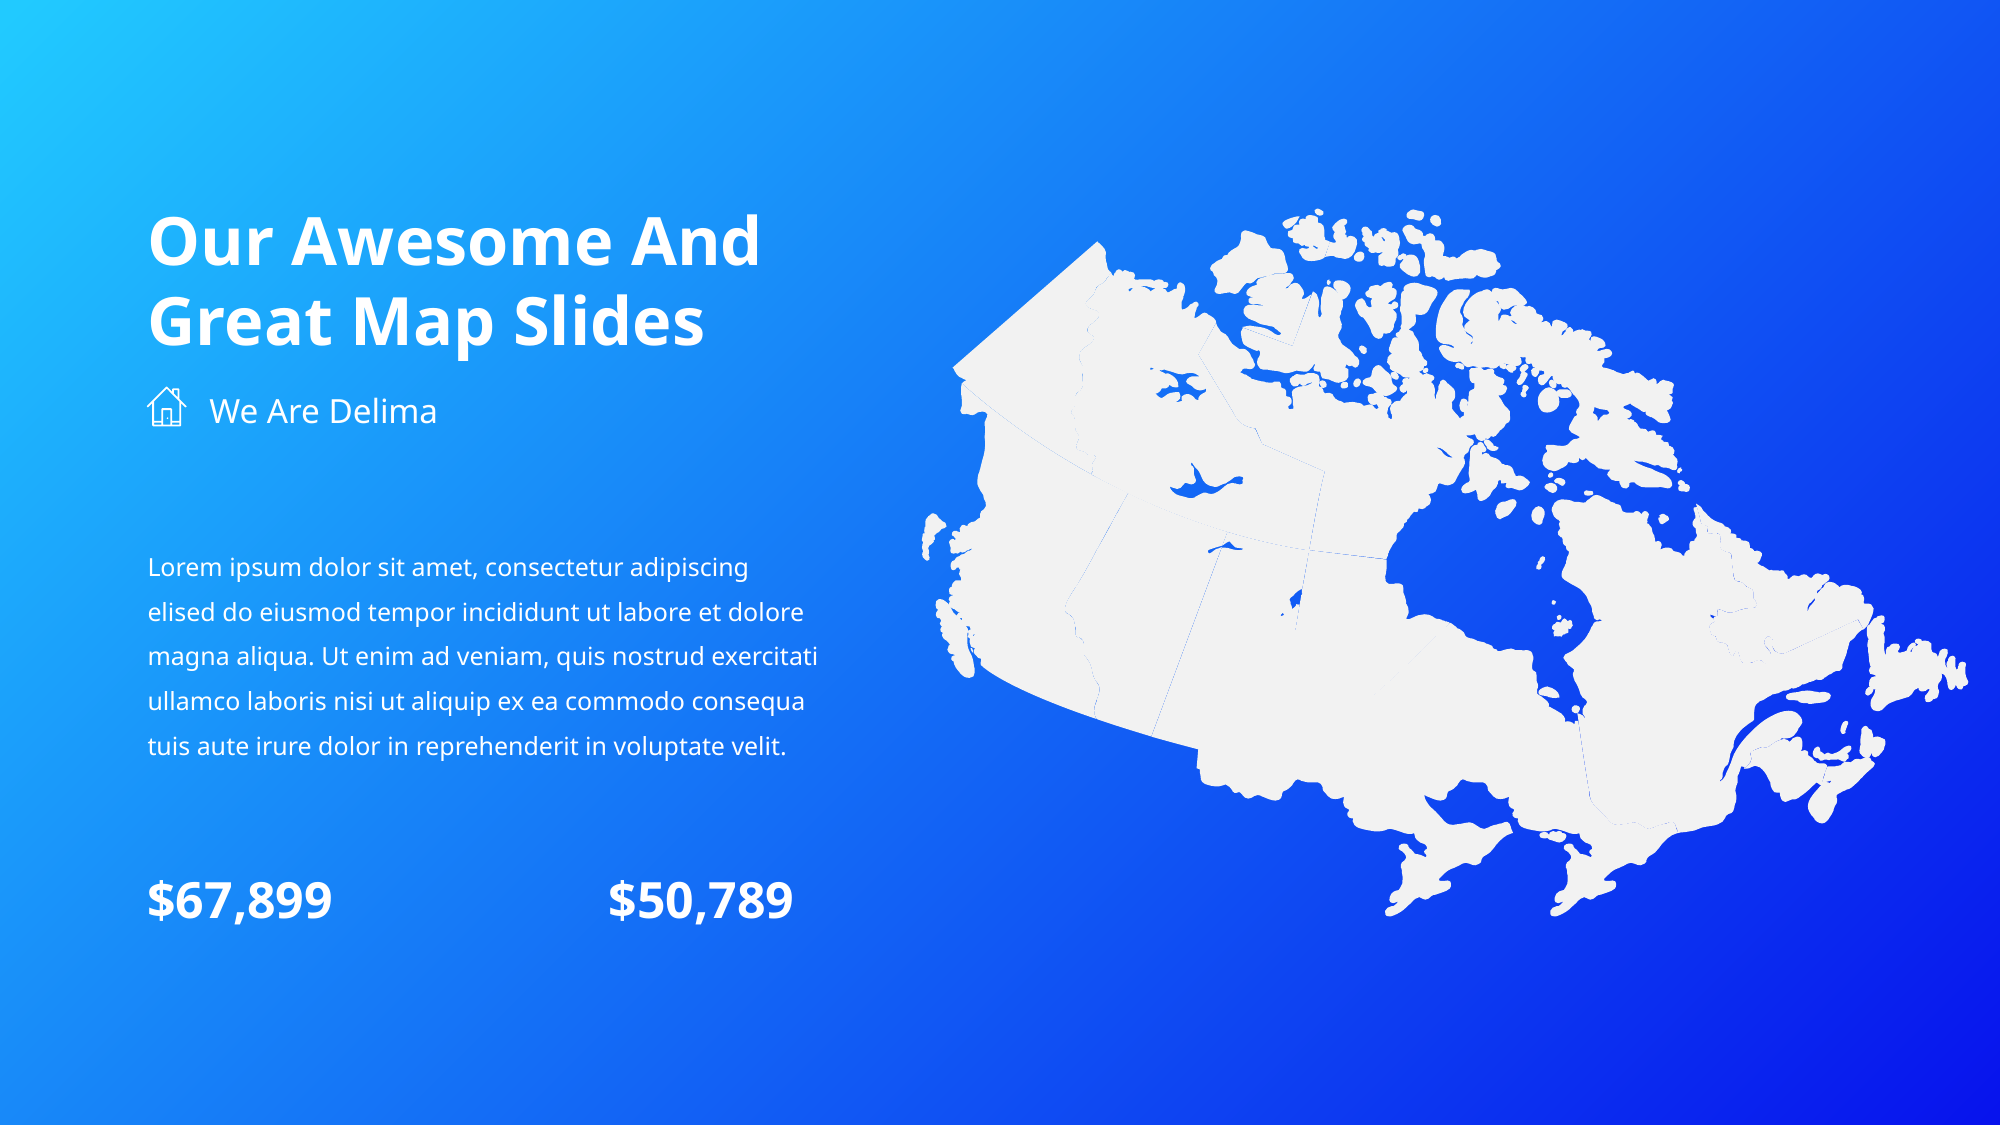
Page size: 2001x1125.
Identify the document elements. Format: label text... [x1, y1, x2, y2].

text_box $50,789 [594, 861, 872, 937]
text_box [132, 191, 827, 439]
text_box [0, 0, 2000, 1125]
text_box $67,899 [132, 861, 410, 937]
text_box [921, 208, 1970, 917]
text_box Lorem ipsum dolor sit amet, consectetur adipiscing elised do eiusmod tempor incididunt ut labore et dolore magna aliqua. Ut enim ad veniam, quis nostrud exercitati ullamco laboris nisi ut aliquip ex ea commodo consequa tuis aute irure dolor in reprehenderit in voluptate velit. [132, 528, 841, 768]
